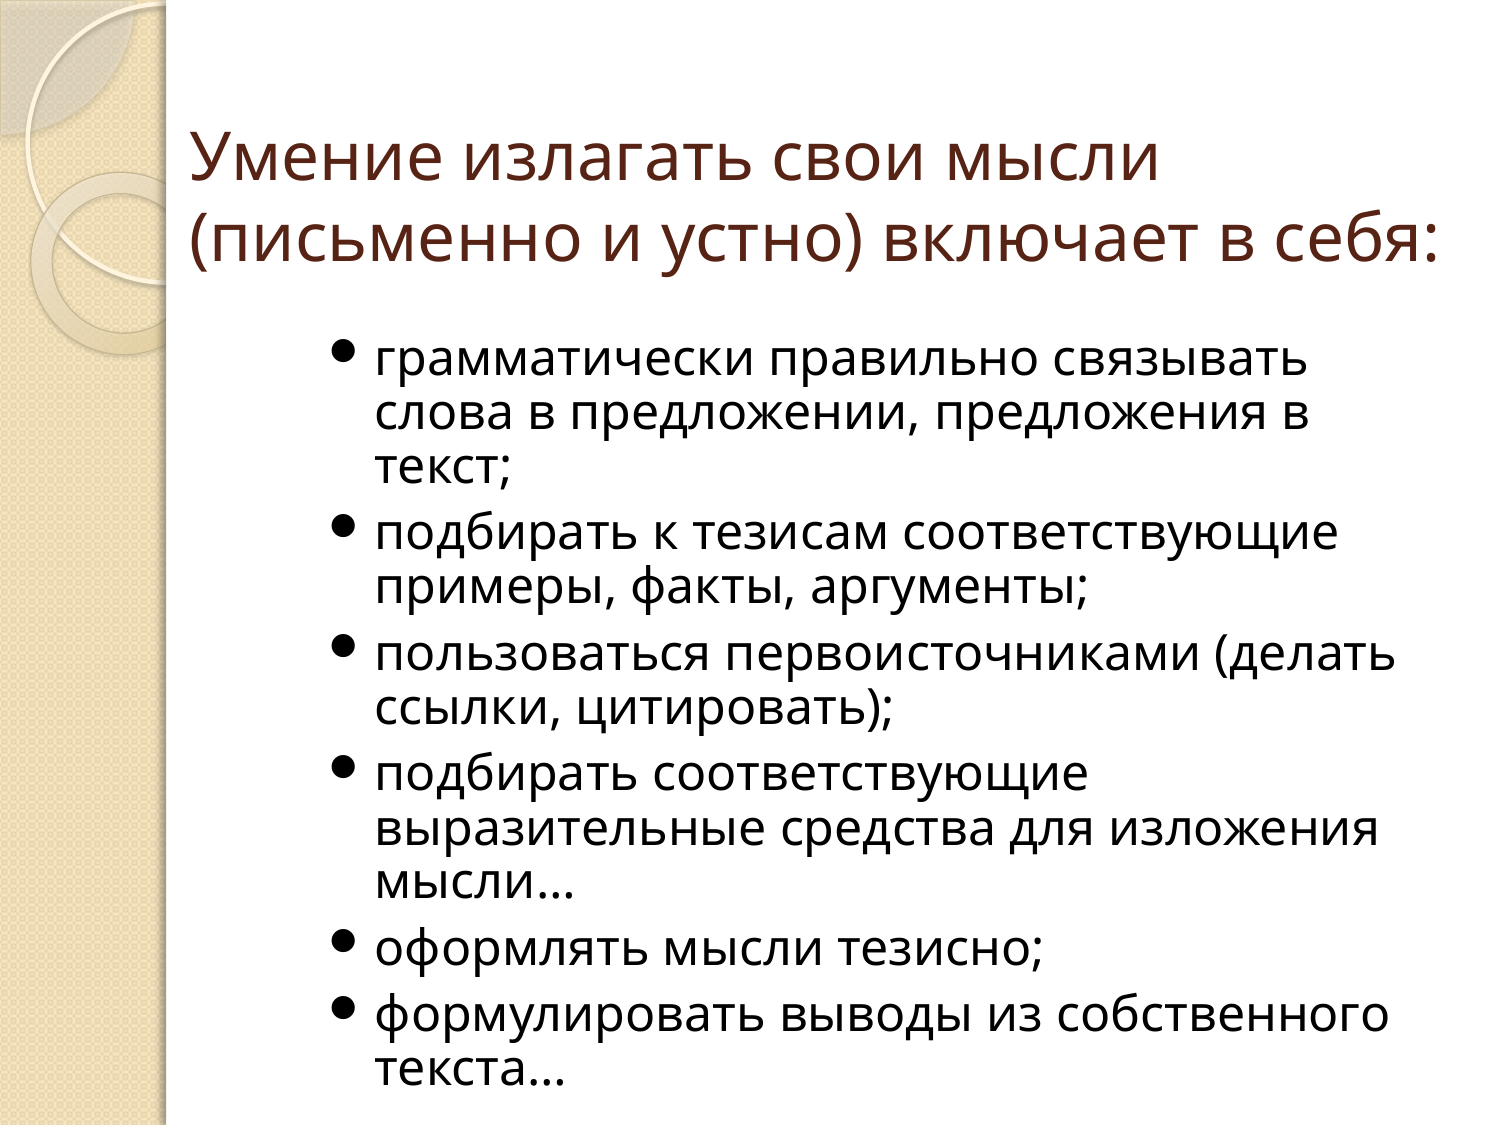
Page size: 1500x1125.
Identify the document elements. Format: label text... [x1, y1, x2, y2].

title Умение излагать свои мысли (письменно и устно) включает в себя: [174, 99, 1463, 288]
list грамматически правильно связывать слова в предложении, предложения в текст; подбирать к тезисам соответствующие примеры, факты, аргументы; пользоваться первоисточниками (делать ссылки, цитировать); подбирать соответствующие выразительные средства для изложения мысли… оформлять мысли тезисно; формулировать выводы из собственного текста… [300, 324, 1463, 1000]
